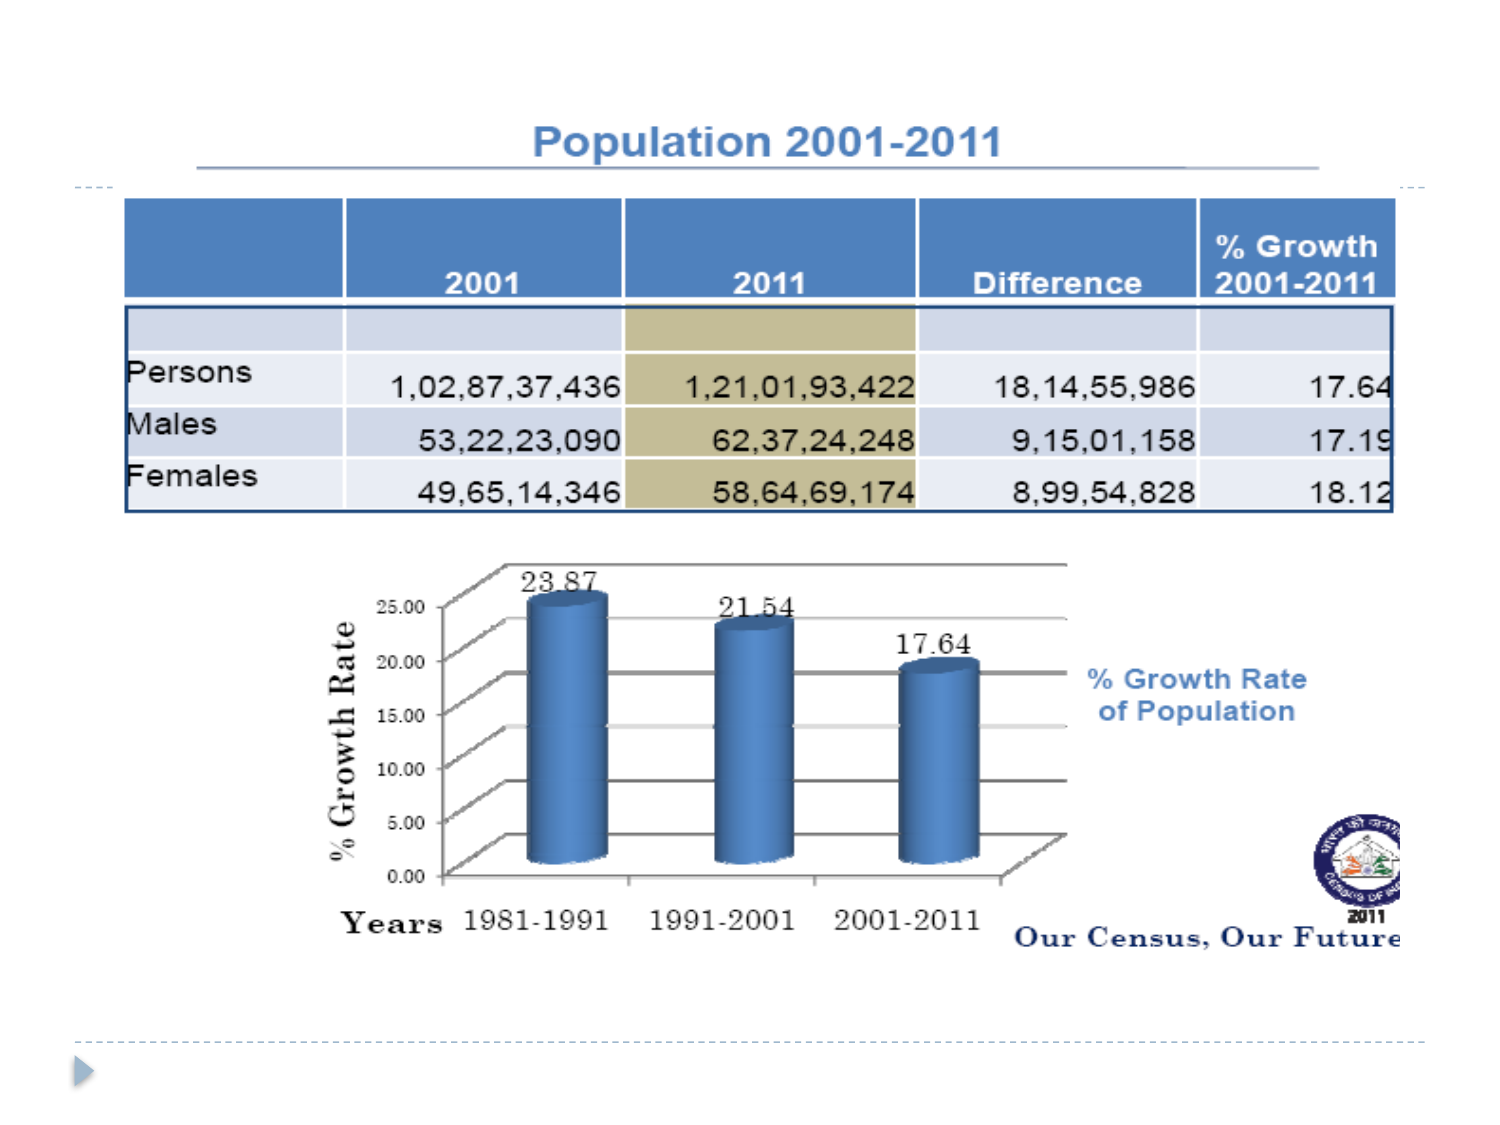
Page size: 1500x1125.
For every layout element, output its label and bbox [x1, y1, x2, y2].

list [112, 24, 1401, 976]
